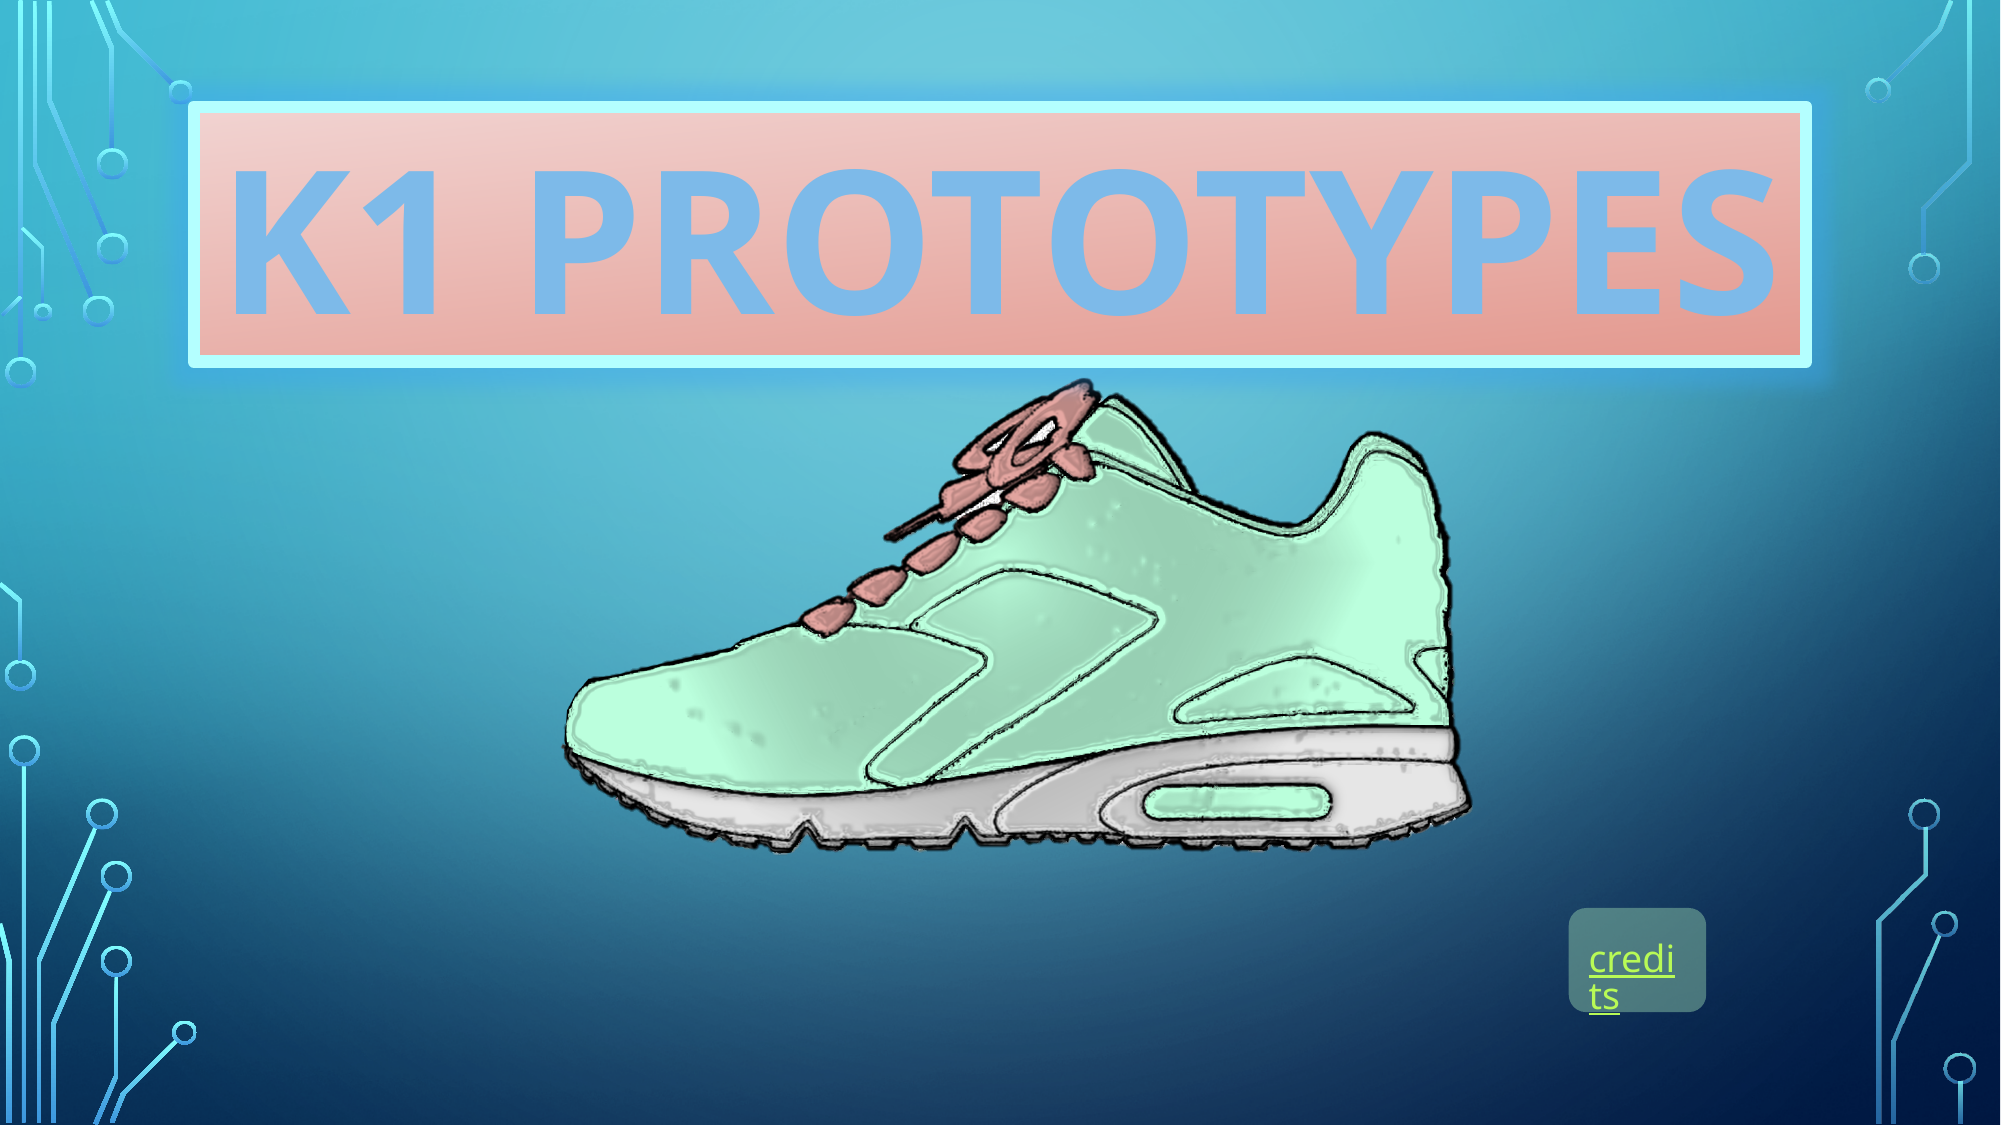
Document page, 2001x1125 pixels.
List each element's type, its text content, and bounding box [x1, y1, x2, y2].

text_box credits [1568, 907, 1707, 1013]
picture [362, 186, 1638, 939]
text_box K1 PROTOTYPES [193, 106, 1807, 362]
